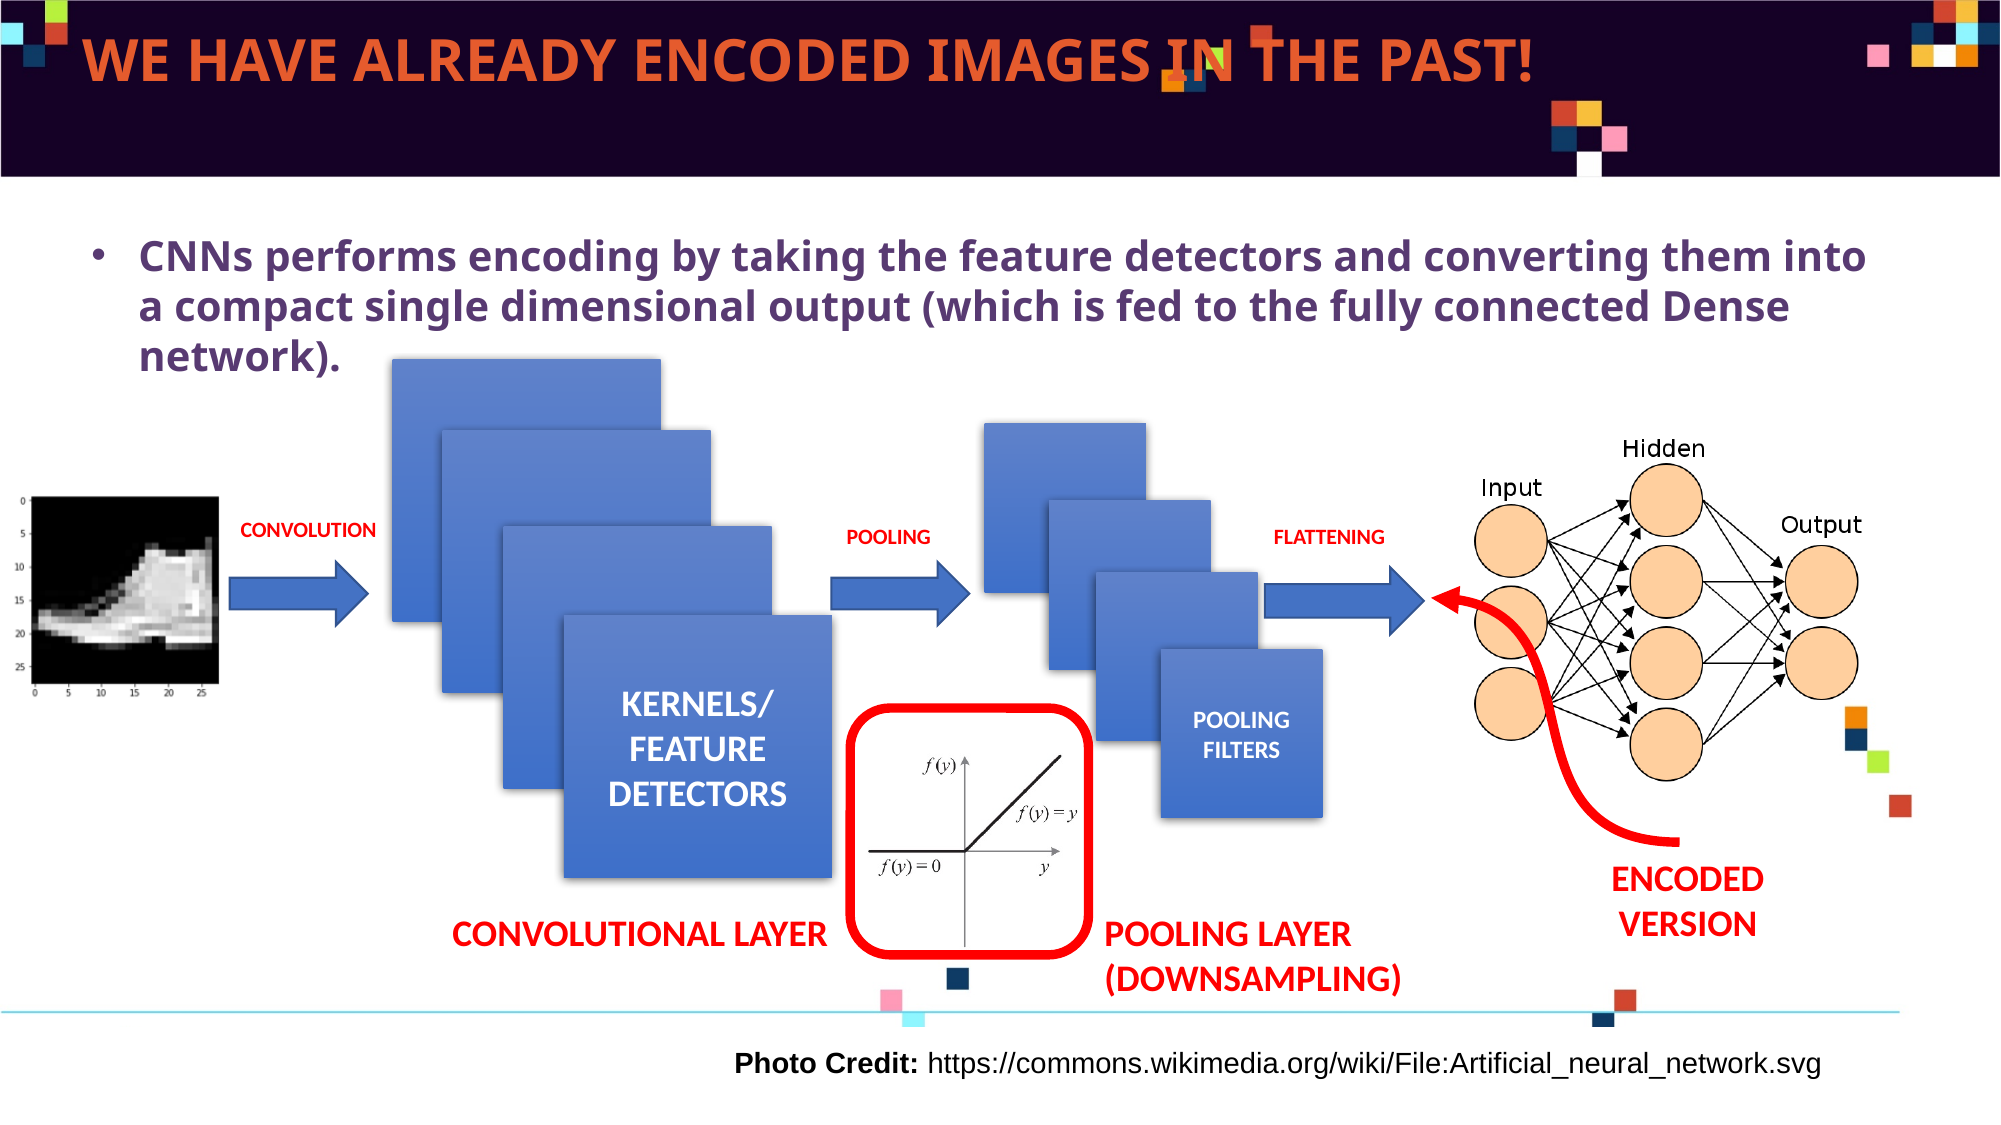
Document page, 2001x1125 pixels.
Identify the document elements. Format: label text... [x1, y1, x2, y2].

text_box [1431, 597, 1680, 843]
text_box Photo Credit: https://commons.wikimedia.org/wiki/File:Artificial_neural_network.svg [719, 1037, 1839, 1088]
picture [0, 0, 2000, 1027]
